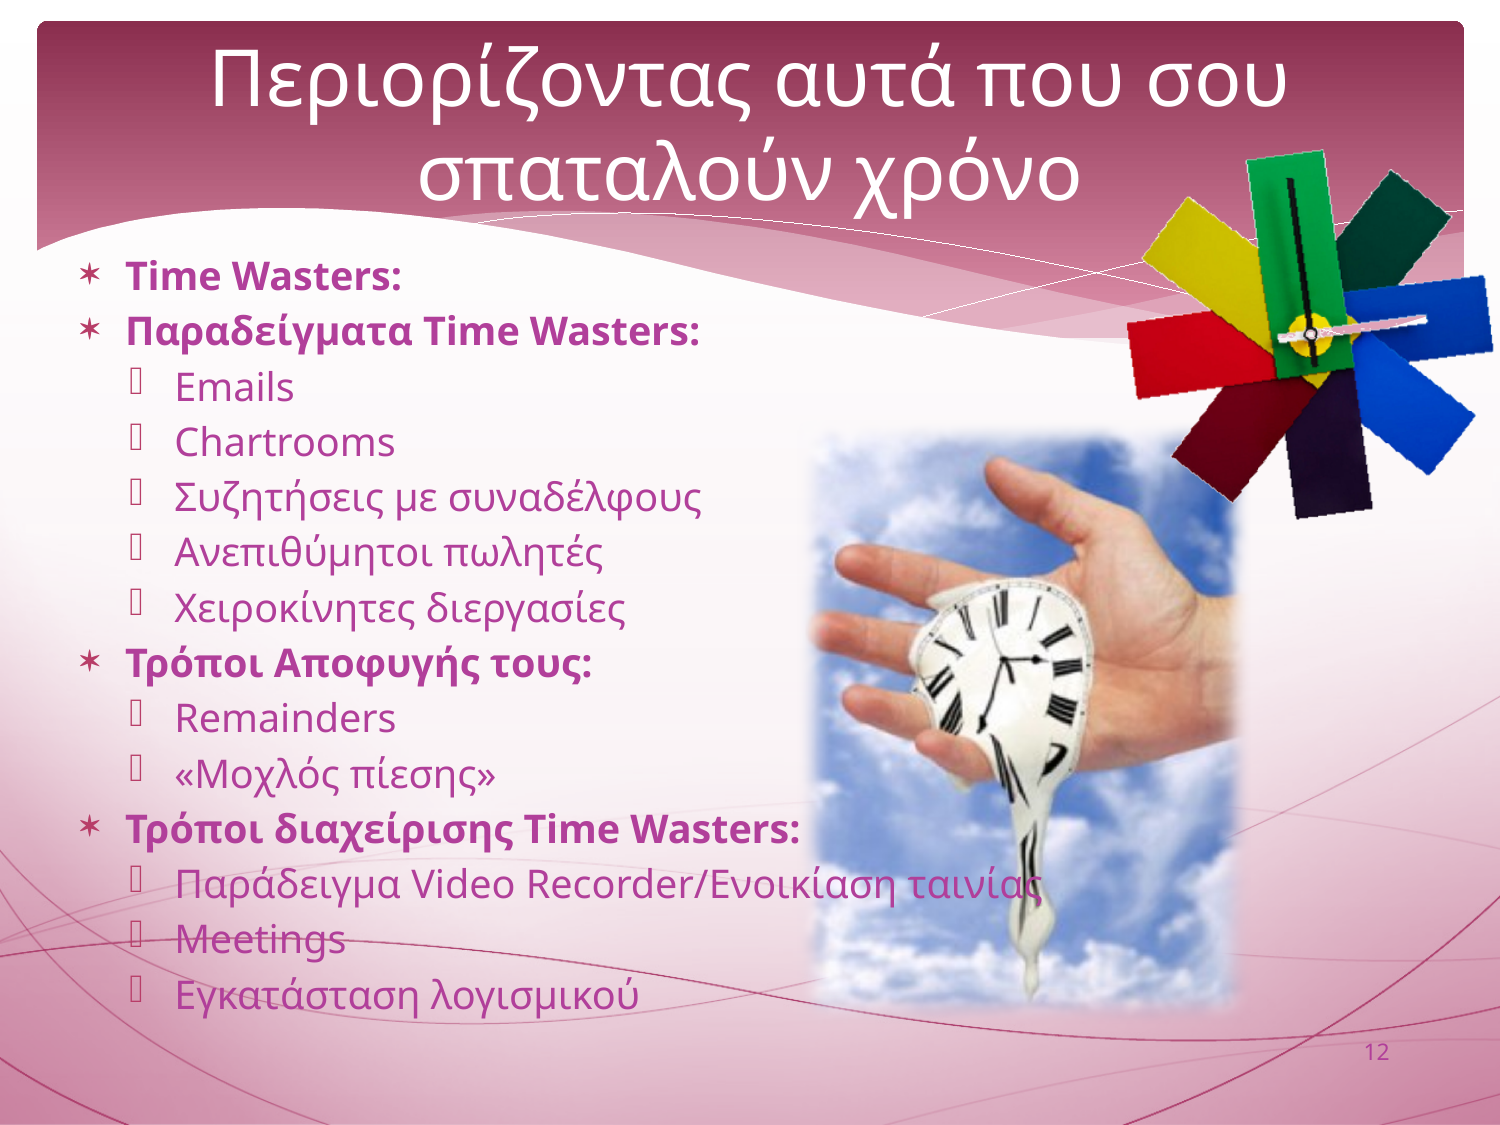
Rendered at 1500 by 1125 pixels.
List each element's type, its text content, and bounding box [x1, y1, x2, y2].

picture [796, 123, 1500, 1024]
list Time Wasters: Παραδείγματα Time Wasters: Emails Chartrooms Συζητήσεις με συναδέλφους Ανεπιθύμητοι πωλητές Χειροκίνητες διεργασίες Τρόποι Αποφυγής τους: Remainders «Μοχλός πίεσης» Τρόποι διαχείρισης Time Wasters: Παράδειγμα Video Recorder/Ενοικίαση ταινίας Meetings Εγκατάσταση λογισμικού [64, 243, 1424, 1085]
title Περιορίζοντας αυτά που σου σπαταλούν χρόνο [75, 19, 1425, 225]
slide_number 12 [1281, 1023, 1473, 1084]
